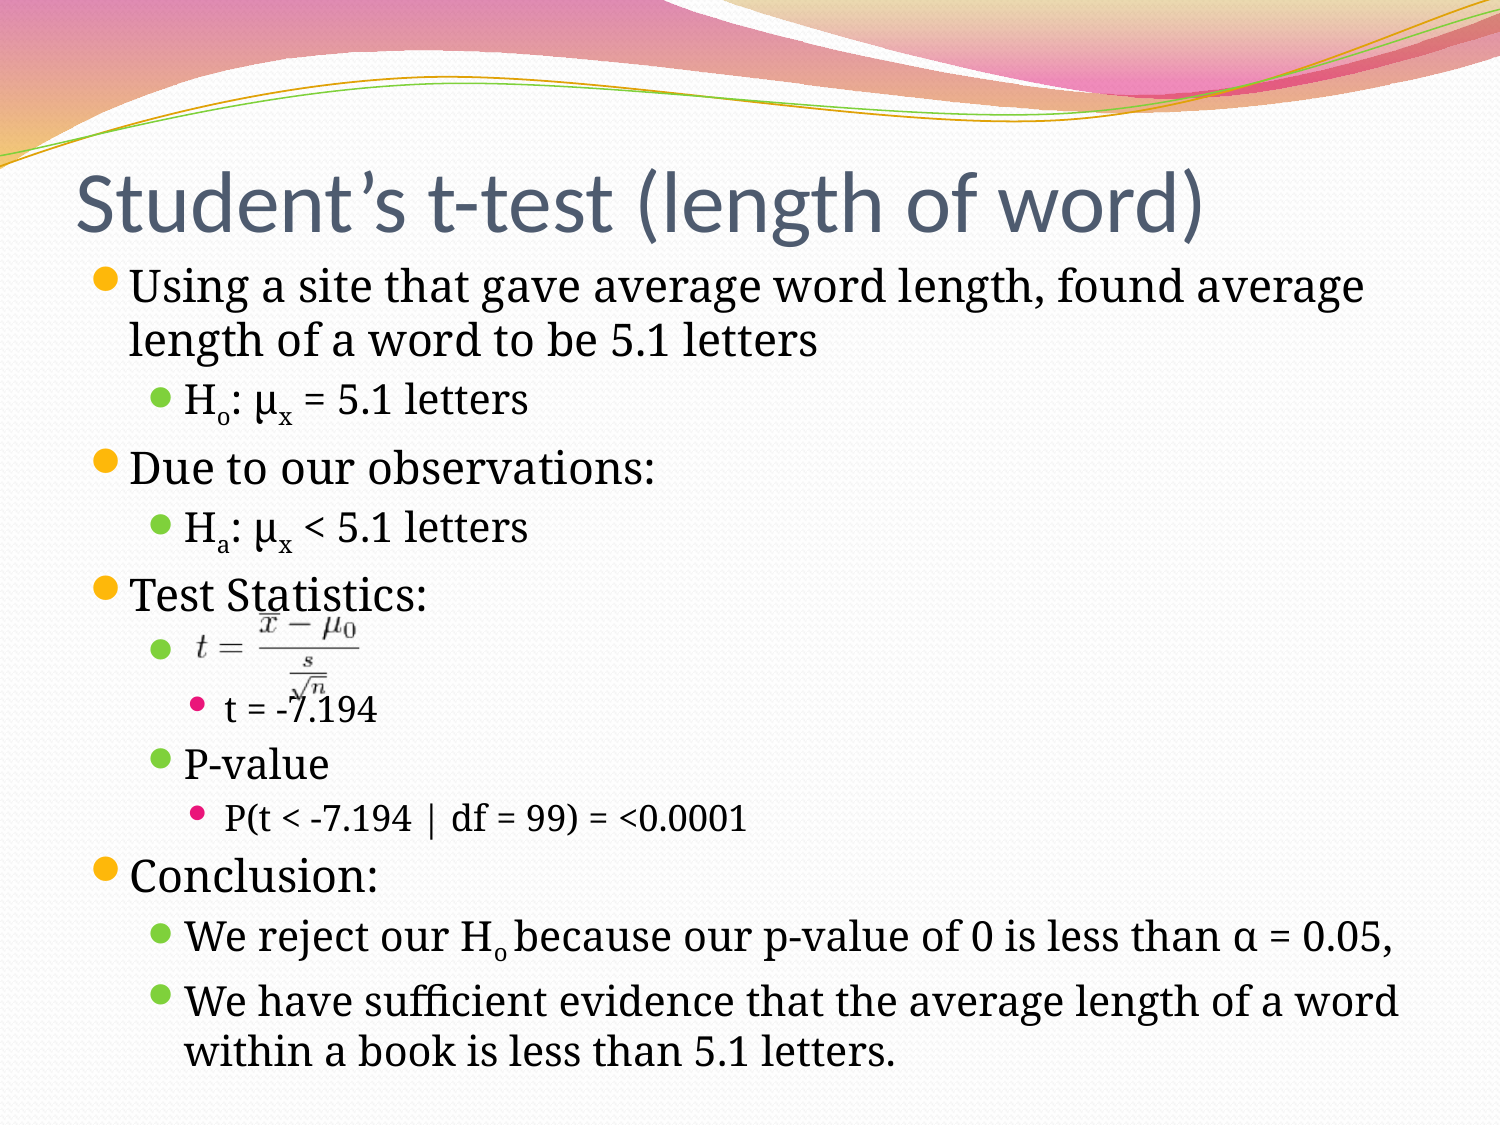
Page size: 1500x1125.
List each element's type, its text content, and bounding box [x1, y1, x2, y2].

picture [174, 596, 363, 713]
list Using a site that gave average word length, found average length of a word to be 5.1 letters Ho: μx = 5.1 letters Due to our observations: Ha: μx < 5.1 letters Test Statistics: t = -7.194 P-value P(t < -7.194 | df = 99) = <0.0001 Conclusion: We reject our Ho because our p-value of 0 is less than α = 0.05, We have sufficient evidence that the average length of a word within a book is less than 5.1 letters. [75, 249, 1425, 1125]
title Student’s t-test (length of word) [75, 62, 1425, 249]
